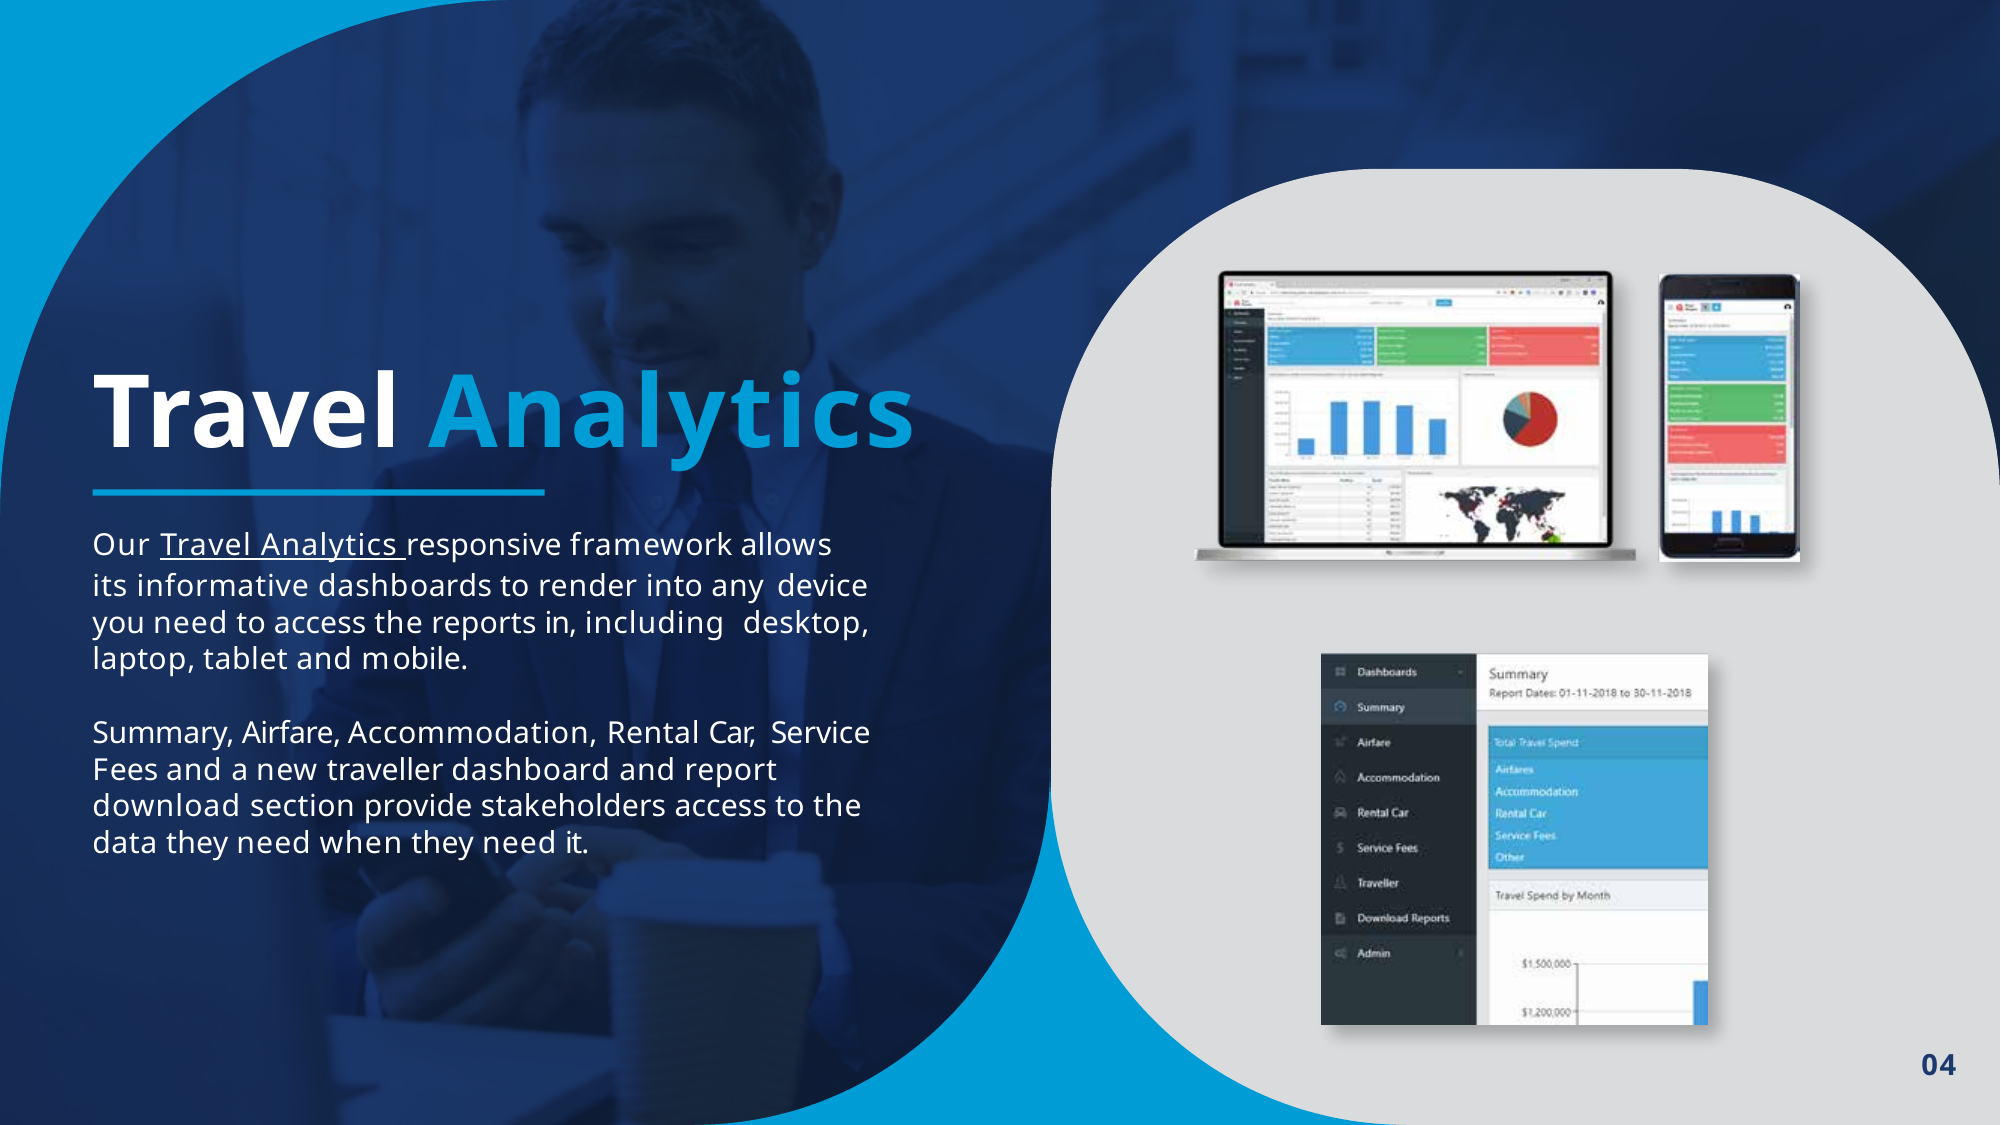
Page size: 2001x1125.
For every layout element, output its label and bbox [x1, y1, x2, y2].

text_box [92, 256, 1837, 1060]
picture [0, 0, 2000, 1125]
